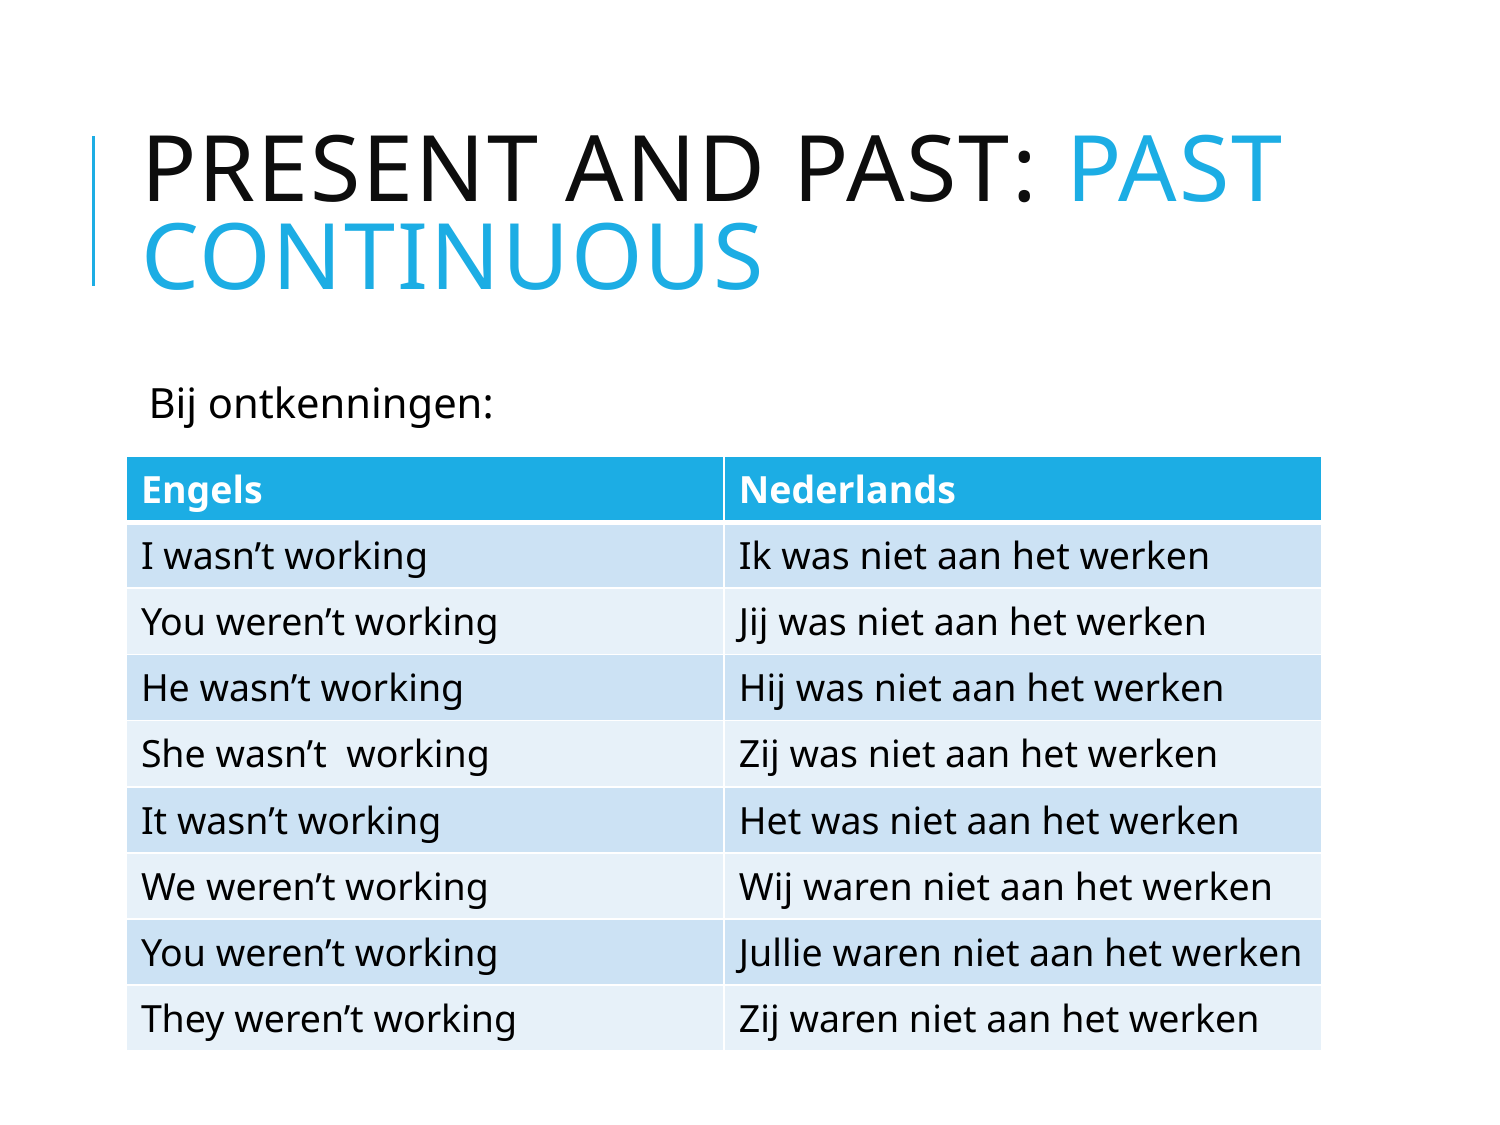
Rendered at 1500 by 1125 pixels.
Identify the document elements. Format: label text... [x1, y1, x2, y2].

table_cell Ik was niet aan het werken [725, 525, 1321, 587]
list Bij ontkenningen: [126, 375, 1322, 455]
table_cell It wasn’t working [127, 788, 723, 852]
title Present and past: Past Continuous [126, 96, 1322, 342]
table_cell Wij waren niet aan het werken [725, 854, 1321, 918]
table_cell Jij was niet aan het werken [725, 589, 1321, 654]
table_cell Zij waren niet aan het werken [725, 986, 1321, 1050]
table_cell They weren’t working [127, 986, 723, 1050]
table_cell I wasn’t working [127, 525, 723, 587]
table_cell She wasn’t working [127, 721, 723, 786]
table_cell He wasn’t working [127, 655, 723, 720]
table_cell Jullie waren niet aan het werken [725, 920, 1321, 984]
table_header Nederlands [725, 457, 1321, 520]
table_cell You weren’t working [127, 589, 723, 654]
table_cell You weren’t working [127, 920, 723, 984]
table_cell Zij was niet aan het werken [725, 721, 1321, 786]
table_header Engels [127, 457, 723, 520]
table_cell We weren’t working [127, 854, 723, 918]
table_cell Het was niet aan het werken [725, 788, 1321, 852]
table_cell Hij was niet aan het werken [725, 655, 1321, 720]
